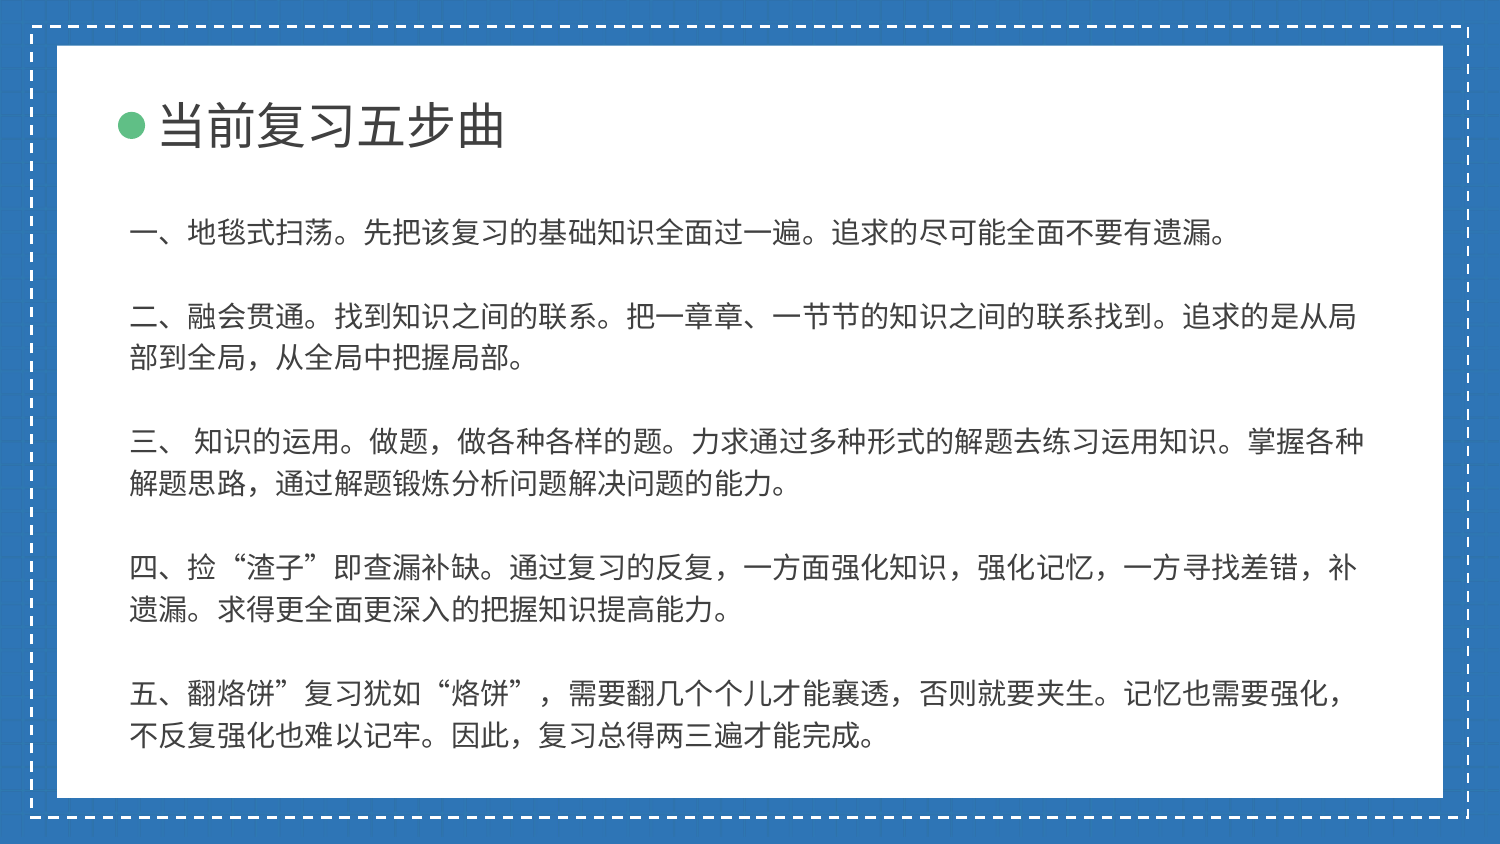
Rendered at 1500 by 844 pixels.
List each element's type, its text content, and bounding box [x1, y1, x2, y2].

text_box 当前复习五步曲 [145, 89, 863, 161]
text_box 一、地毯式扫荡。先把该复习的基础知识全面过一遍。追求的尽可能全面不要有遗漏。 二、融会贯通。找到知识之间的联系。把一章章、一节节的知识之间的联系找到。追求的是从局部到全局，从全局中把握局部。 三、 知识的运用。做题，做各种各样的题。力求通过多种形式的解题去练习运用知识。掌握各种解题思路，通过解题锻炼分析问题解决问题的能力。 四、捡“渣子”即查漏补缺。通过复习的反复，一方面强化知识，强化记忆，一方寻找差错，补遗漏。求得更全面更深入的把握知识提高能力。 五、翻烙饼”复习犹如“烙饼”，需要翻几个个儿才能襄透，否则就要夹生。记忆也需要强化，不反复强化也难以记牢。因此，复习总得两三遍才能完成。 [117, 201, 1398, 758]
text_box [116, 110, 147, 140]
text_box [0, 0, 1499, 837]
